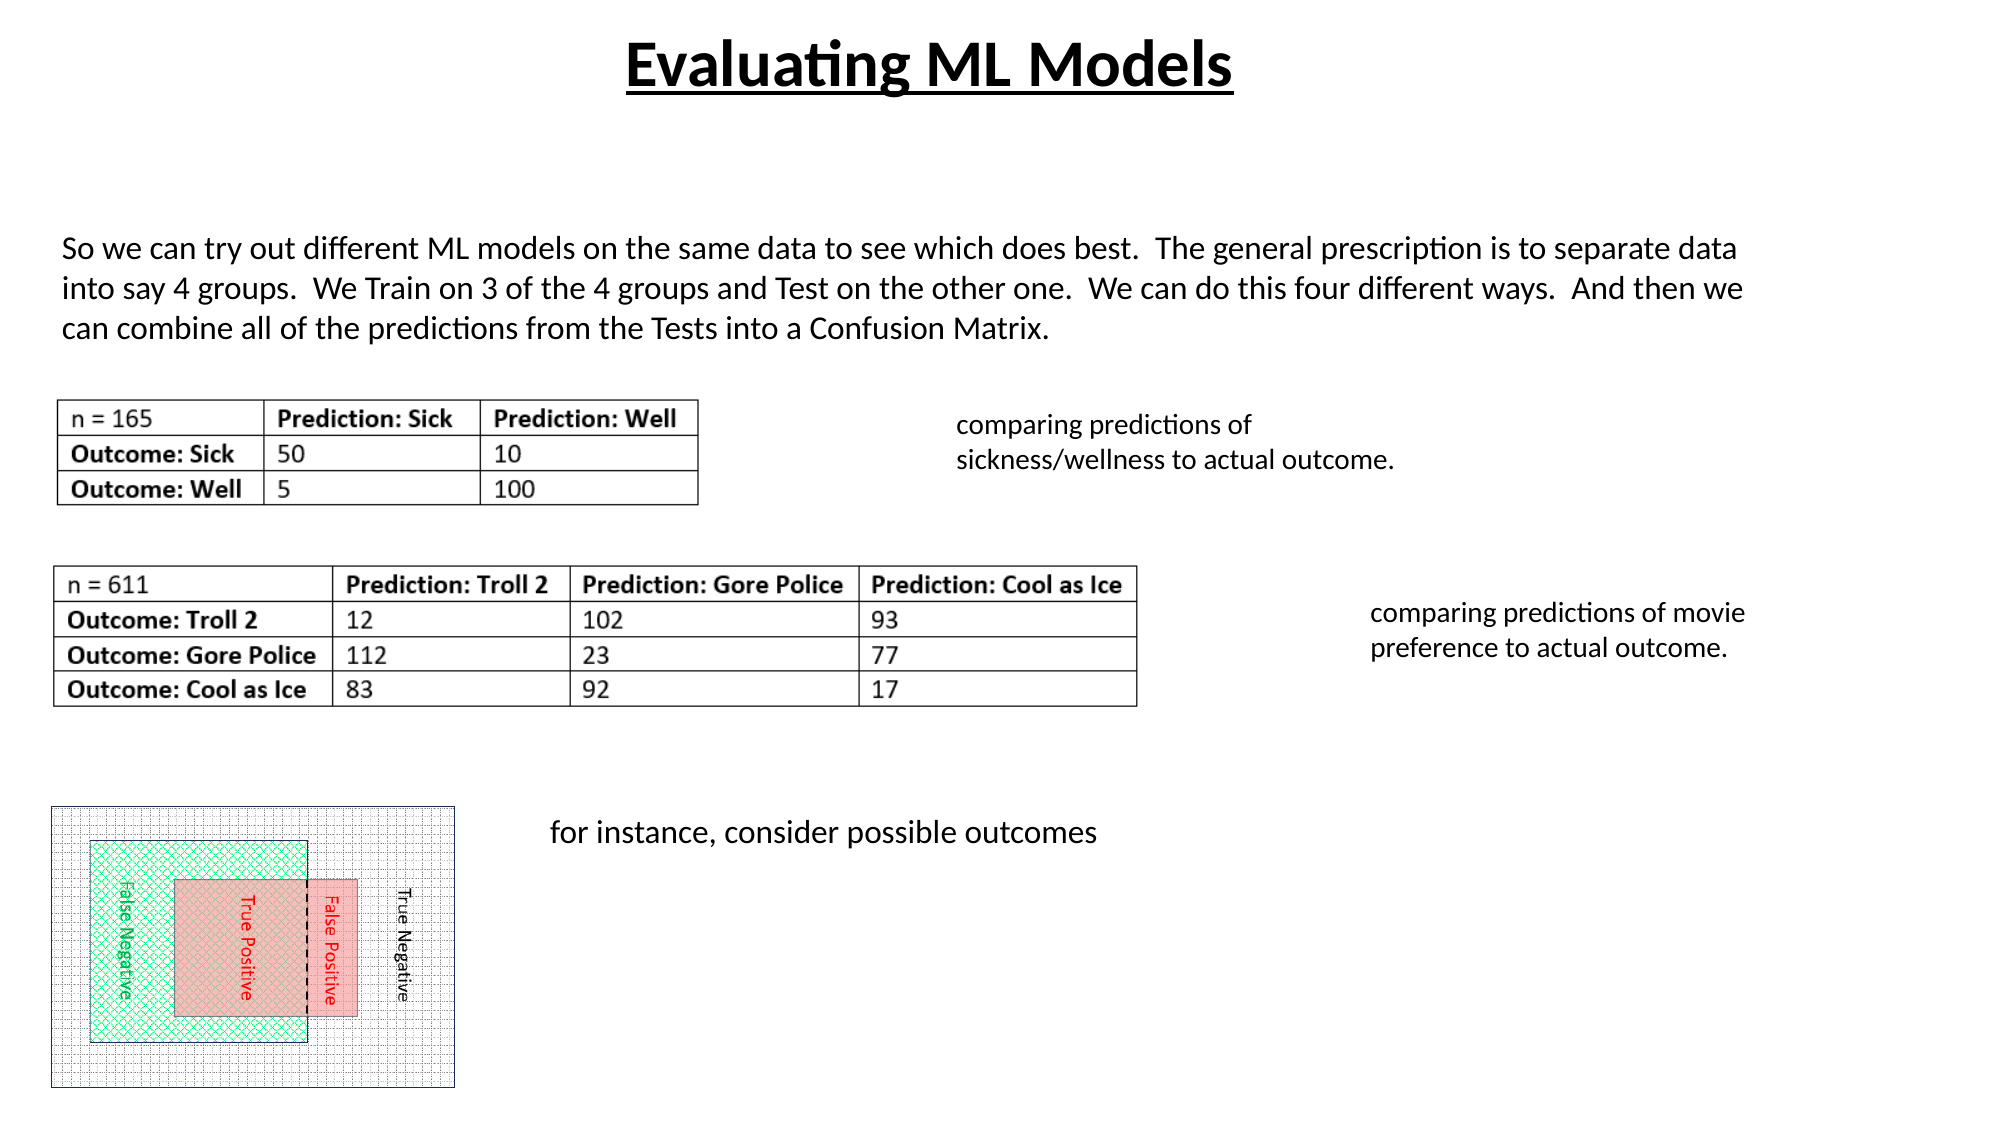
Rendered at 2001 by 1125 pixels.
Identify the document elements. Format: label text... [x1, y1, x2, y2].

text_box Evaluating ML Models [611, 12, 1272, 108]
text_box comparing predictions of movie preference to actual outcome. [1355, 585, 1847, 671]
text_box comparing predictions of sickness/wellness to actual outcome. [941, 397, 1433, 483]
text_box for instance, consider possible outcomes [535, 802, 1145, 858]
picture [47, 558, 1145, 712]
picture [47, 802, 457, 1089]
picture [47, 392, 705, 513]
text_box So we can try out different ML models on the same data to see which does best. The general prescription is to separate data into say 4 groups. We Train on 3 of the 4 groups and Test on the other one. We can do this four different ways. And then we can combine all of the predictions from the Tests into a Confusion Matrix. [47, 219, 1794, 354]
